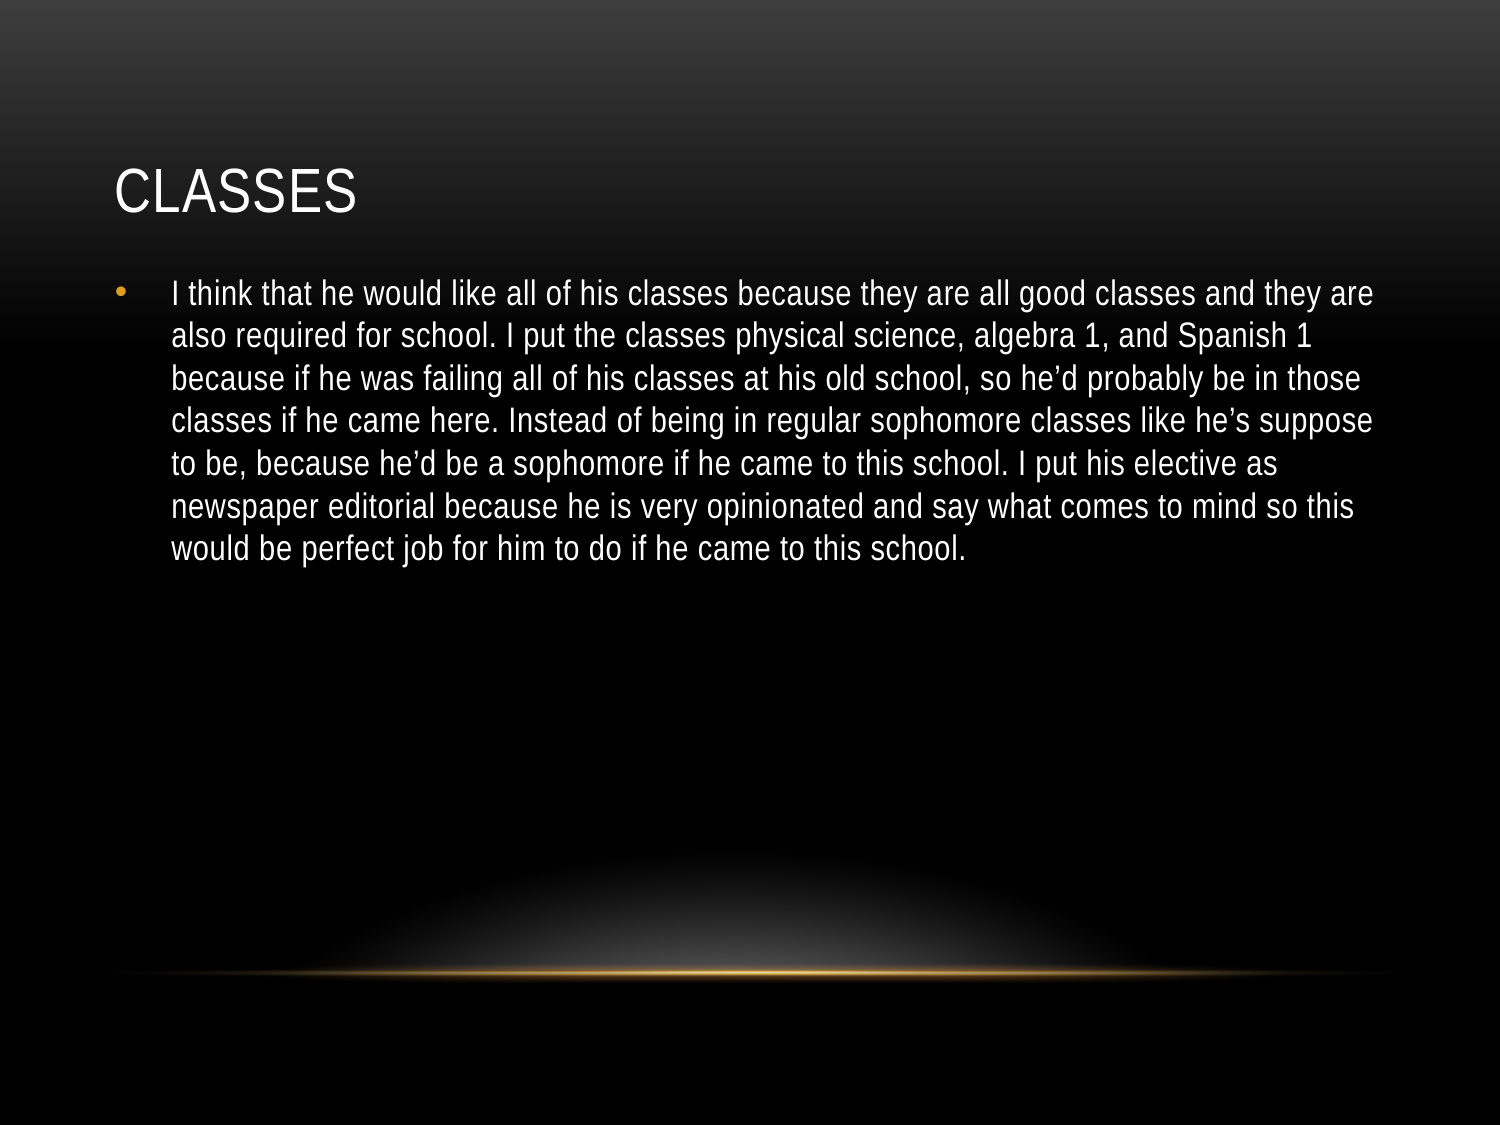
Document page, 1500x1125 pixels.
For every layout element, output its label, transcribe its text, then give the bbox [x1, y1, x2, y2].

picture [0, 0, 1500, 1125]
list I think that he would like all of his classes because they are all good classes and they are also required for school. I put the classes physical science, algebra 1, and Spanish 1 because if he was failing all of his classes at his old school, so he’d probably be in those classes if he came here. Instead of being in regular sophomore classes like he’s suppose to be, because he’d be a sophomore if he came to this school. I put his elective as newspaper editorial because he is very opinionated and say what comes to mind so this would be perfect job for him to do if he came to this school. [99, 262, 1400, 938]
title classes [99, 45, 1400, 233]
